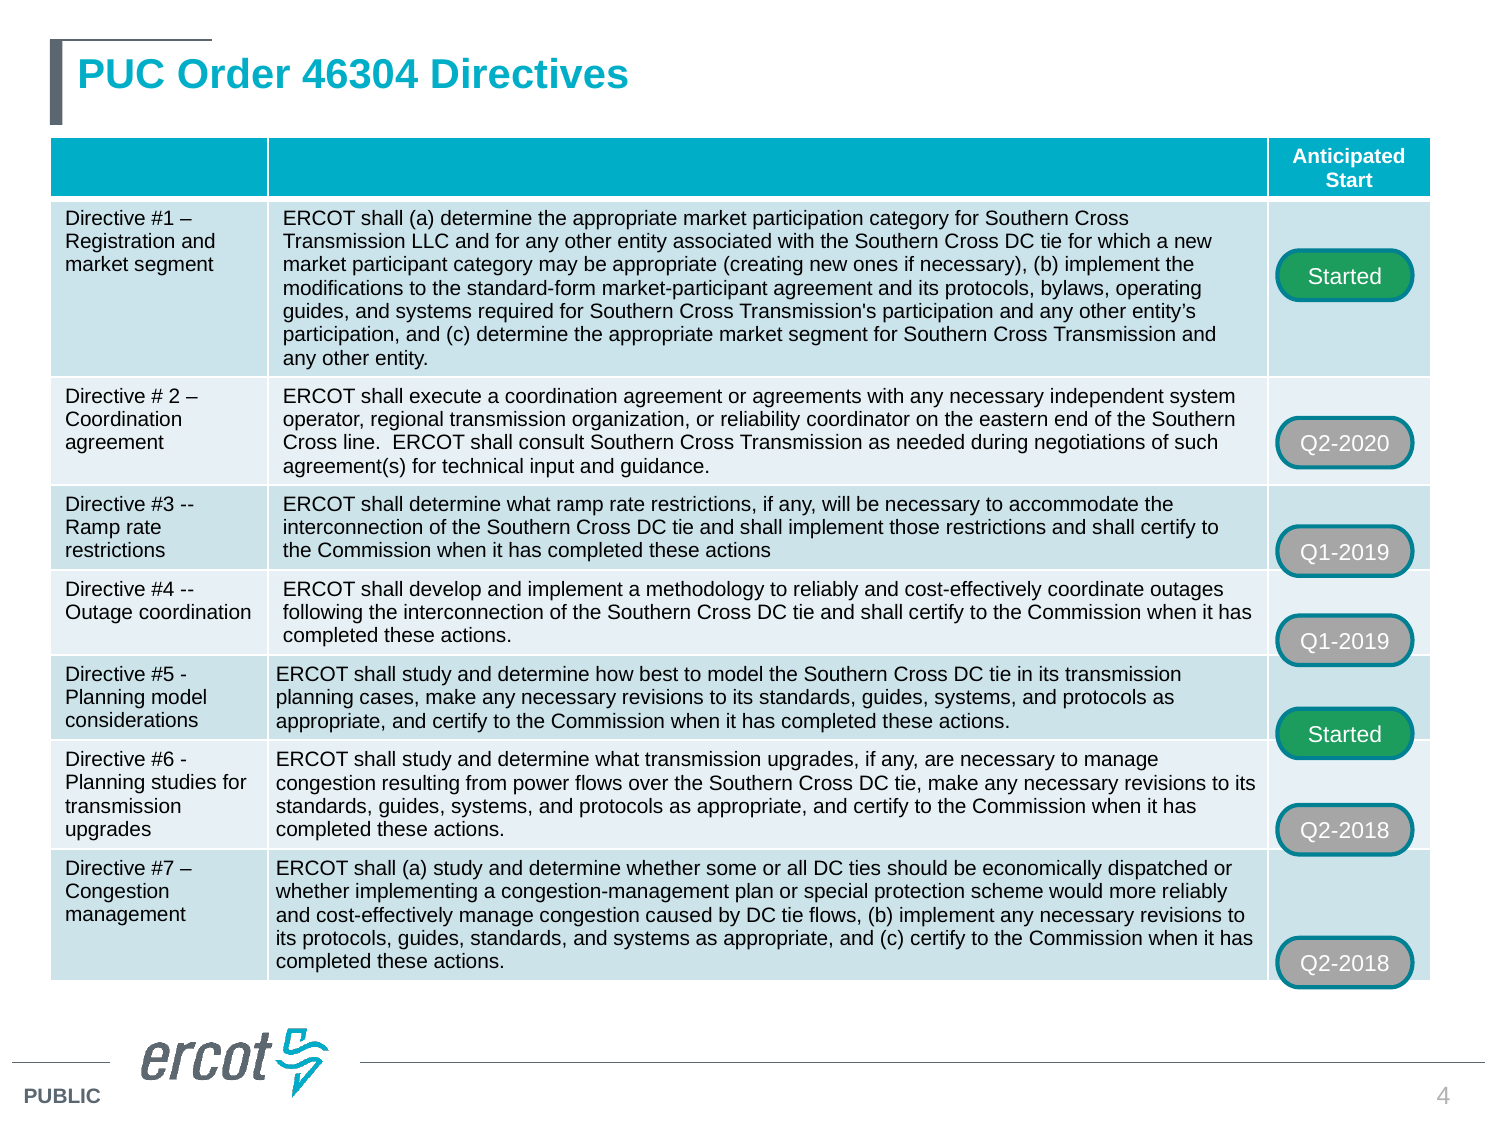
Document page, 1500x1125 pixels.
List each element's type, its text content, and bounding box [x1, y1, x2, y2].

text_box Q1-2019 [1275, 524, 1415, 578]
text_box Started [1275, 706, 1415, 761]
table_cell Directive # 2 – Coordination agreement [51, 378, 267, 484]
table_cell [1269, 486, 1430, 569]
table_cell [1269, 656, 1430, 739]
table_cell Directive #5 - Planning model considerations [51, 656, 267, 739]
table_cell ERCOT shall execute a coordination agreement or agreements with any necessary independent system operator, regional transmission organization, or reliability coordinator on the eastern end of the Southern Cross line. ERCOT shall consult Southern Cross Transmission as needed during negotiations of such agreement(s) for technical input and guidance. [269, 378, 1267, 484]
table_header [51, 138, 267, 196]
table_cell Directive #6 - Planning studies for transmission upgrades [51, 741, 267, 848]
text_box Started [1275, 248, 1415, 303]
text_box Q2-2018 [1275, 802, 1415, 857]
text_box Q2-2020 [1275, 415, 1415, 470]
table_cell [1269, 571, 1430, 654]
title PUC Order 46304 Directives [62, 39, 1450, 125]
table_cell [1269, 741, 1430, 848]
table_cell [1269, 202, 1430, 376]
table_cell ERCOT shall study and determine what transmission upgrades, if any, are necessary to manage congestion resulting from power flows over the Southern Cross DC tie, make any necessary revisions to its standards, guides, systems, and protocols as appropriate, and certify to the Commission when it has completed these actions. [269, 741, 1267, 848]
table_cell Directive #3 -- Ramp rate restrictions [51, 486, 267, 569]
table_cell ERCOT shall develop and implement a methodology to reliably and cost-effectively coordinate outages following the interconnection of the Southern Cross DC tie and shall certify to the Commission when it has completed these actions. [269, 571, 1267, 654]
table_cell [1269, 850, 1430, 980]
table_header [269, 138, 1267, 196]
table_cell Directive #7 – Congestion management [51, 850, 267, 980]
text_box Q2-2018 [1275, 935, 1415, 990]
table_cell ERCOT shall (a) determine the appropriate market participation category for Southern Cross Transmission LLC and for any other entity associated with the Southern Cross DC tie for which a new market participant category may be appropriate (creating new ones if necessary), (b) implement the modifications to the standard-form market-participant agreement and its protocols, bylaws, operating guides, and systems required for Southern Cross Transmission's participation and any other entity’s participation, and (c) determine the appropriate market segment for Southern Cross Transmission and any other entity. [269, 202, 1267, 376]
picture [137, 1024, 332, 1100]
table_cell Directive #1 – Registration and market segment [51, 202, 267, 376]
table_cell Directive #4 -- Outage coordination [51, 571, 267, 654]
table_cell ERCOT shall determine what ramp rate restrictions, if any, will be necessary to accommodate the interconnection of the Southern Cross DC tie and shall implement those restrictions and shall certify to the Commission when it has completed these actions [269, 486, 1267, 569]
table_cell ERCOT shall study and determine how best to model the Southern Cross DC tie in its transmission planning cases, make any necessary revisions to its standards, guides, systems, and protocols as appropriate, and certify to the Commission when it has completed these actions. [269, 656, 1267, 739]
table_header Anticipated Start [1269, 138, 1430, 196]
table_cell ERCOT shall (a) study and determine whether some or all DC ties should be economically dispatched or whether implementing a congestion-management plan or special protection scheme would more reliably and cost-effectively manage congestion caused by DC tie flows, (b) implement any necessary revisions to its protocols, guides, standards, and systems as appropriate, and (c) certify to the Commission when it has completed these actions. [269, 850, 1267, 980]
slide_number 4 [1400, 1076, 1488, 1113]
text_box Q1-2019 [1275, 613, 1415, 668]
table_cell [1269, 378, 1430, 484]
